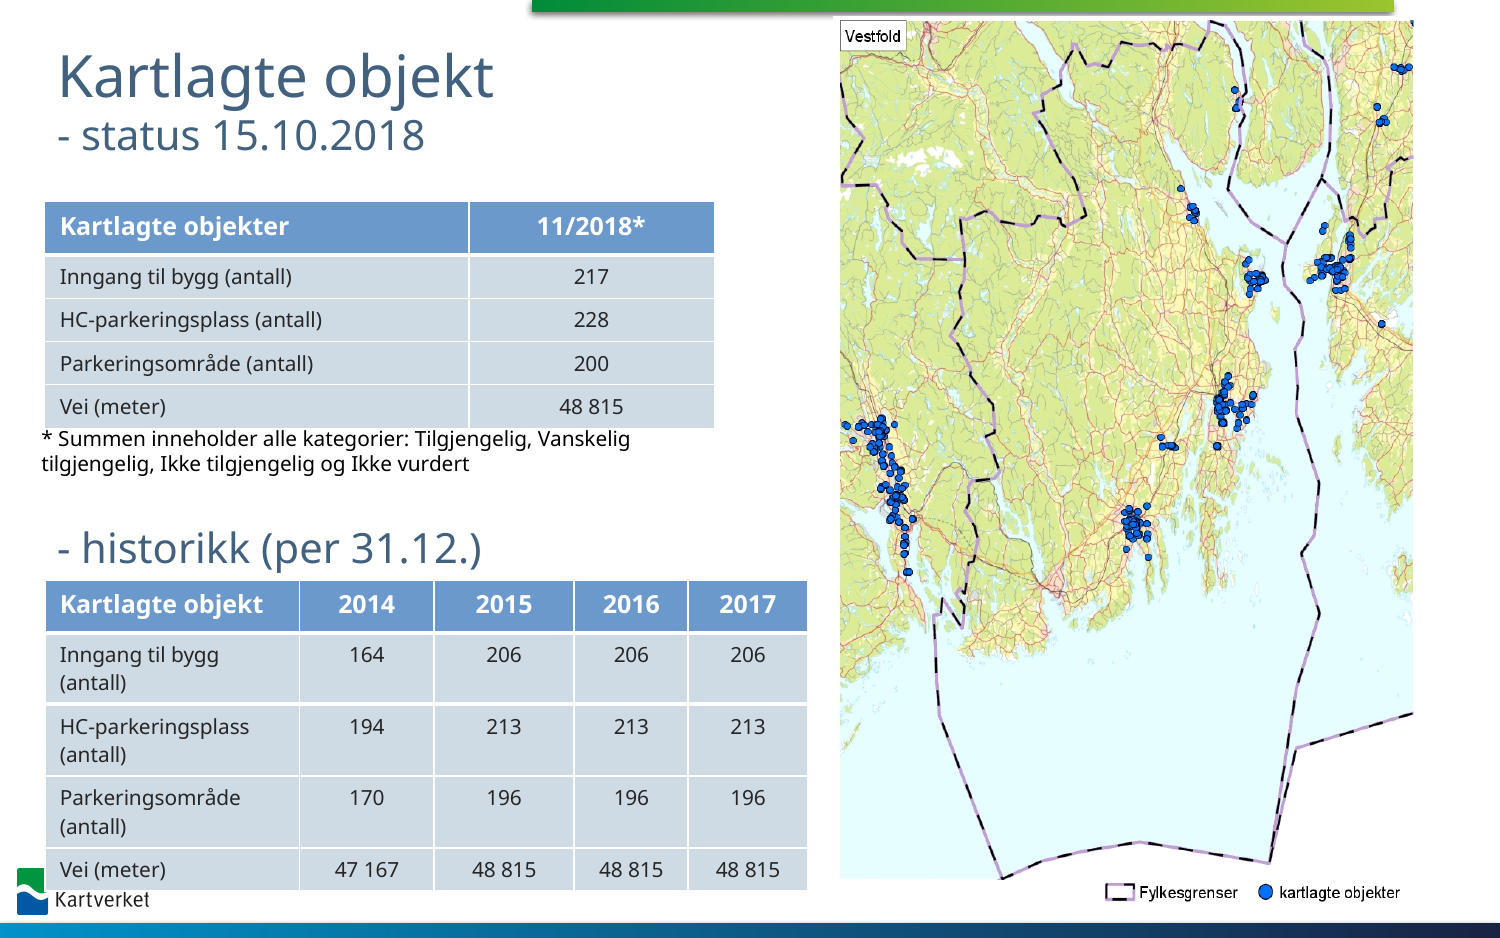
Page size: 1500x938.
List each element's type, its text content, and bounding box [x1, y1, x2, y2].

table_cell 228 [470, 299, 714, 341]
table_cell Inngang til bygg (antall) [46, 635, 299, 702]
table_cell Parkeringsområde (antall) [46, 777, 299, 847]
text_box * Summen inneholder alle kategorier: Tilgjengelig, Vanskelig tilgjengelig, Ikke tilgjengelig og Ikke vurdert [26, 417, 711, 483]
table_cell 194 [300, 706, 433, 775]
table_cell 200 [470, 342, 714, 384]
table_cell 164 [300, 635, 433, 702]
table_cell HC-parkeringsplass (antall) [45, 299, 468, 341]
table_cell 217 [470, 257, 714, 298]
table_cell Vei (meter) [45, 385, 468, 417]
table_cell Inngang til bygg (antall) [45, 257, 468, 298]
table_cell 206 [575, 635, 687, 702]
table_cell HC-parkeringsplass (antall) [46, 706, 299, 775]
table_cell 213 [689, 706, 807, 775]
table_cell Vei (meter) [46, 849, 299, 890]
table_cell 48 815 [435, 849, 573, 890]
table_header Kartlagte objekt [46, 581, 299, 631]
text_box - historikk (per 31.12.) [42, 496, 828, 580]
table_cell 170 [300, 777, 433, 847]
picture [833, 16, 1419, 913]
table_cell 196 [435, 777, 573, 847]
table_cell 47 167 [300, 849, 433, 890]
table_cell 196 [575, 777, 687, 847]
table_cell 196 [689, 777, 807, 847]
table_cell 48 815 [575, 849, 687, 890]
table_header Kartlagte objekter [45, 202, 468, 253]
table_header 2015 [435, 581, 573, 631]
table_cell 48 815 [689, 849, 807, 890]
table_cell 213 [575, 706, 687, 775]
table_cell 206 [689, 635, 807, 702]
text_box Kartlagte objekt - status 15.10.2018 [42, 24, 828, 167]
table_header 2016 [575, 581, 687, 631]
table_cell 48 815 [470, 385, 714, 428]
table_cell Parkeringsområde (antall) [45, 342, 468, 384]
table_header 2014 [300, 581, 433, 631]
table_cell 206 [435, 635, 573, 702]
table_header 2017 [689, 581, 807, 631]
table_cell 213 [435, 706, 573, 775]
table_header 11/2018* [470, 202, 714, 253]
